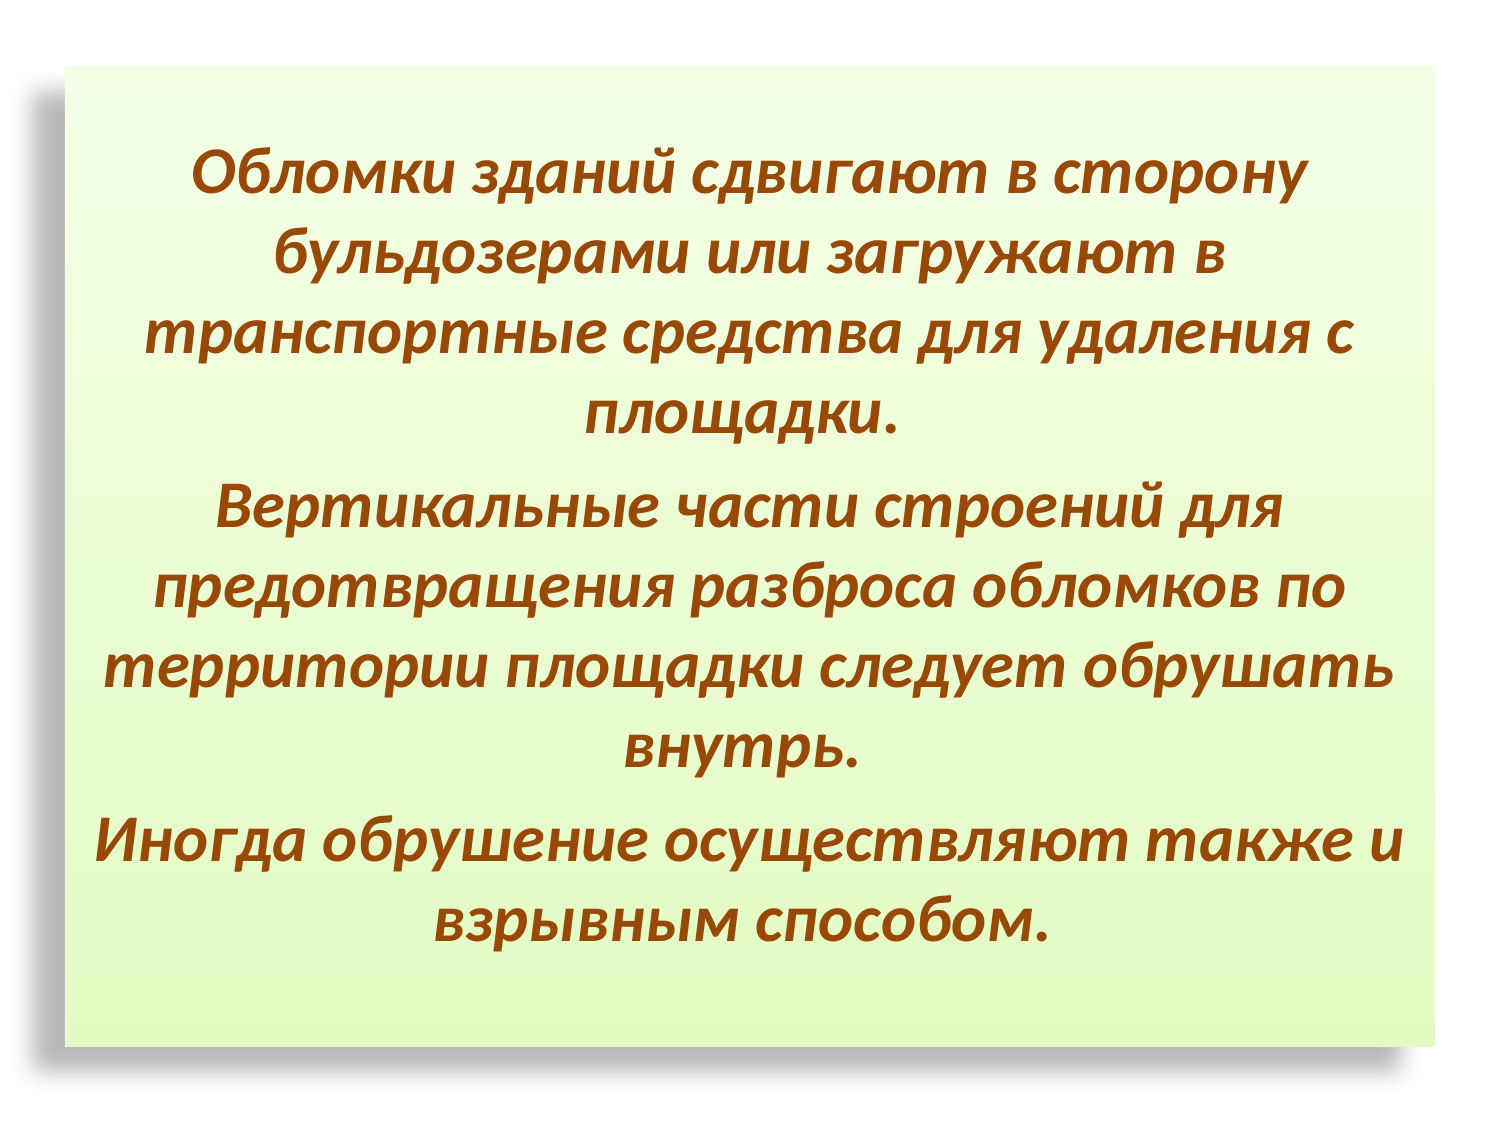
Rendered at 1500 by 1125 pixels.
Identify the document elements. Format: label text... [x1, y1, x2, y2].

subtitle Обломки зданий сдвигают в сторону бульдозерами или загружают в транспортные средства для удаления с площадки. Вертикальные части строений для предотвращения разброса обломков по территории площадки следует обрушать внутрь. Иногда обрушение осуществляют также и взрывным способом. [64, 66, 1436, 1048]
